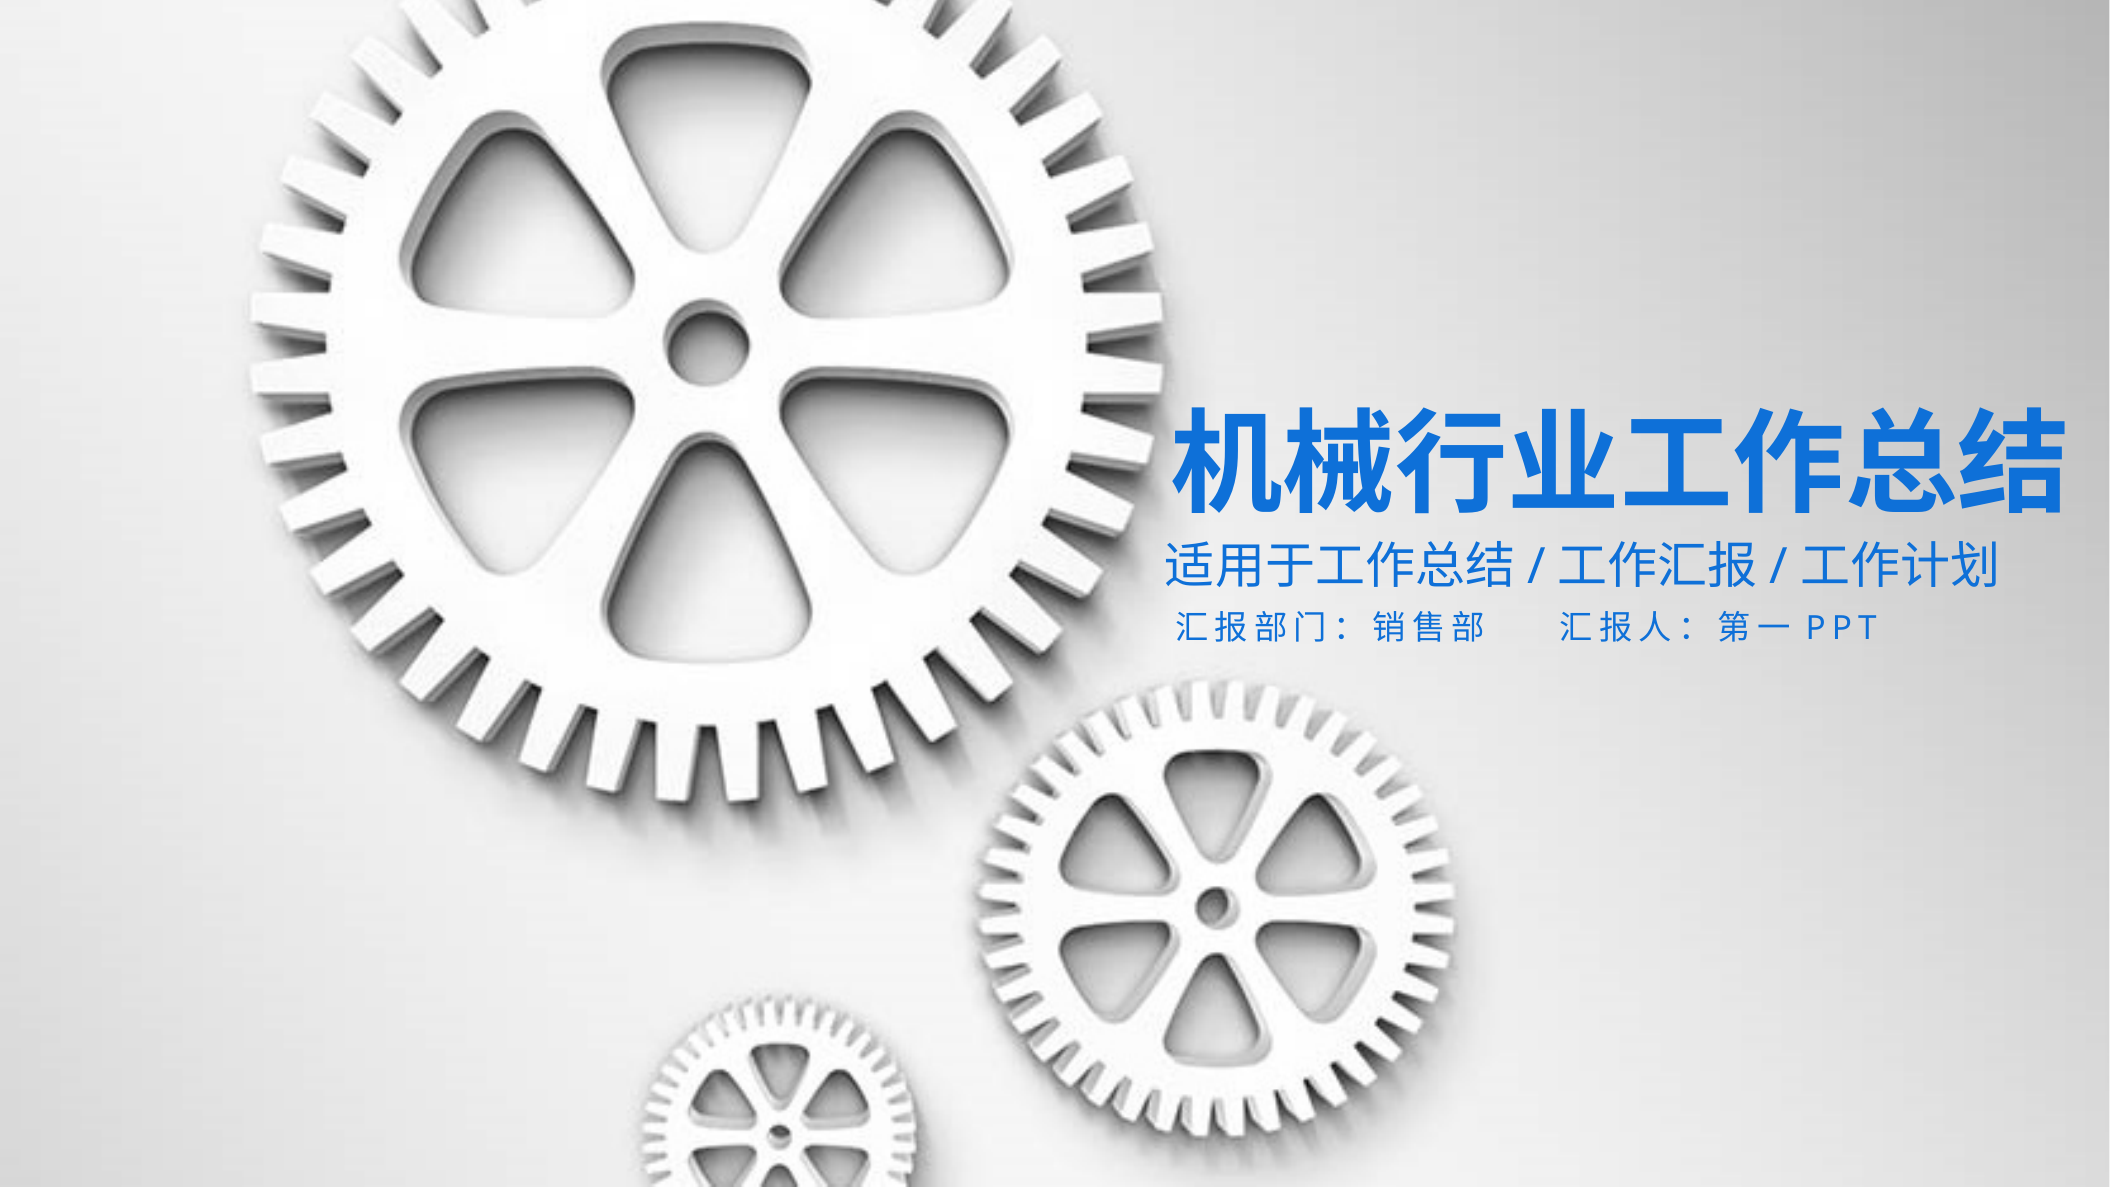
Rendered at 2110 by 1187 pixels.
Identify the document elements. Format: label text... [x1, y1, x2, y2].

text_box 机械行业工作总结 [1149, 380, 2110, 537]
text_box [0, 0, 2110, 1187]
text_box 适用于工作总结/工作汇报/工作计划 [1143, 510, 2022, 604]
text_box 汇报部门：销售部 汇报人：第一PPT [1160, 591, 1965, 654]
